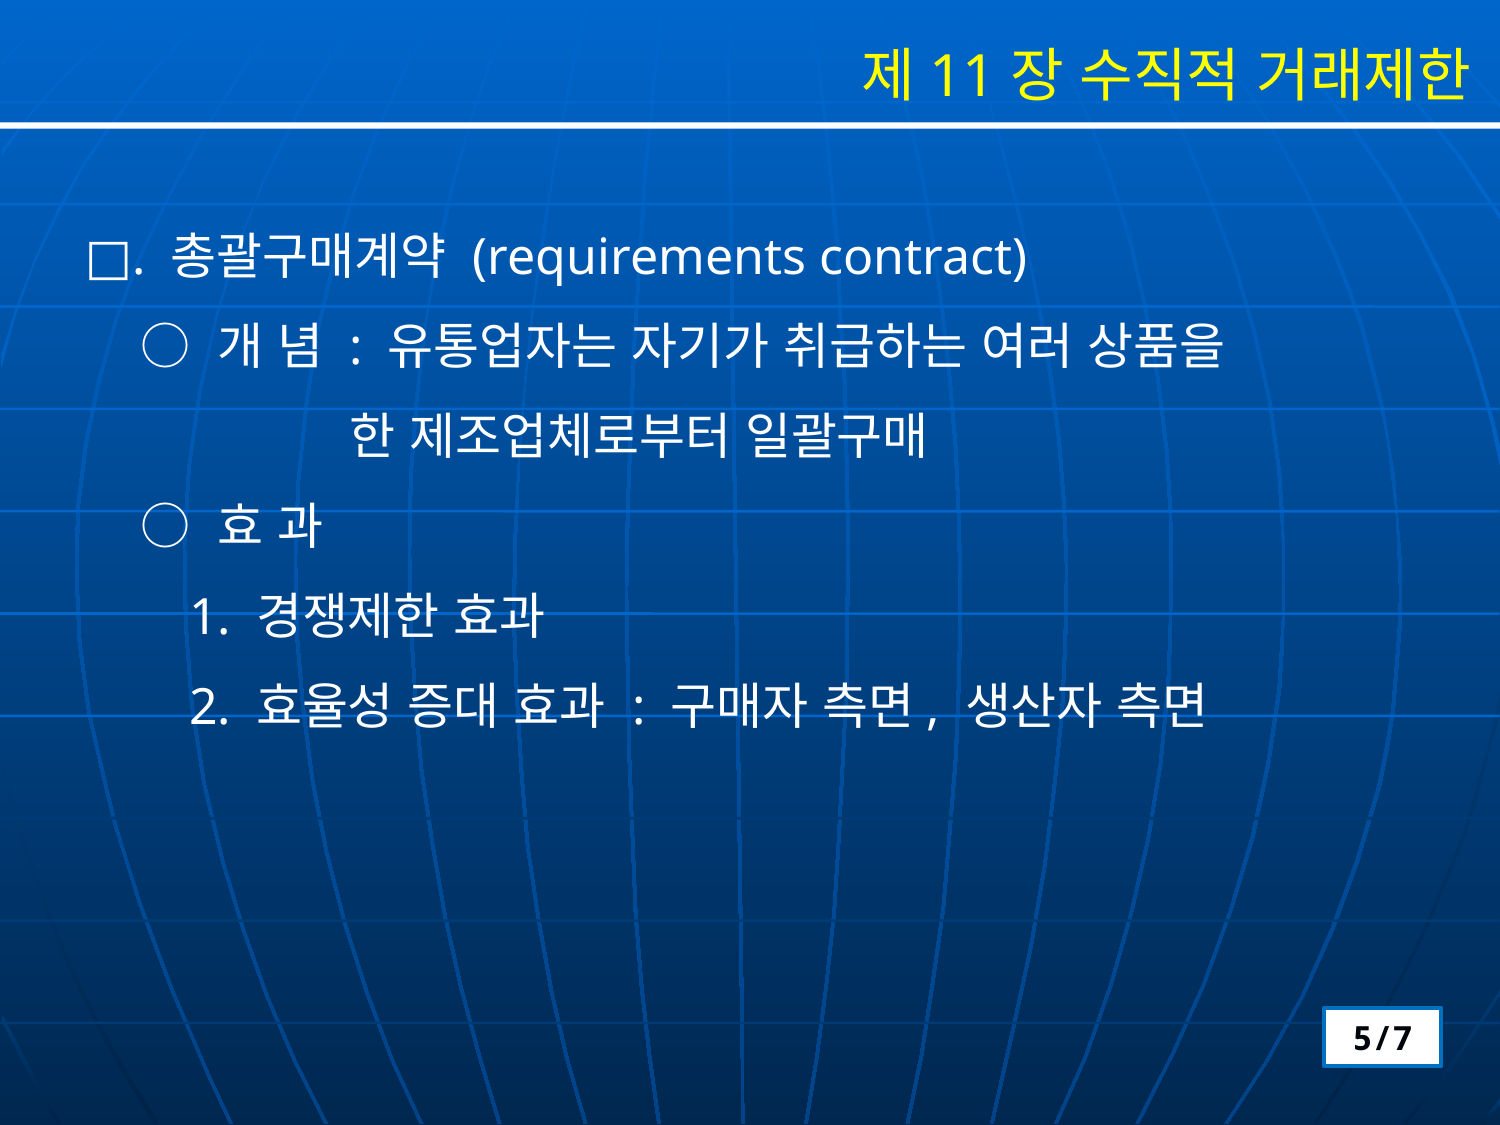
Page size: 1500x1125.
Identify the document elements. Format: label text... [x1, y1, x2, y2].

text_box 제11장 수직적 거래제한 [847, 31, 1486, 116]
text_box 5/7 [1322, 1006, 1443, 1068]
text_box □. 총괄구매계약 (requirements contract) ○ 개 념 : 유통업자는 자기가 취급하는 여러 상품을 한 제조업체로부터 일괄구매 ○ 효 과 1. 경쟁제한 효과 2. 효율성 증대 효과 : 구매자 측면, 생산자 측면 [70, 187, 1395, 743]
